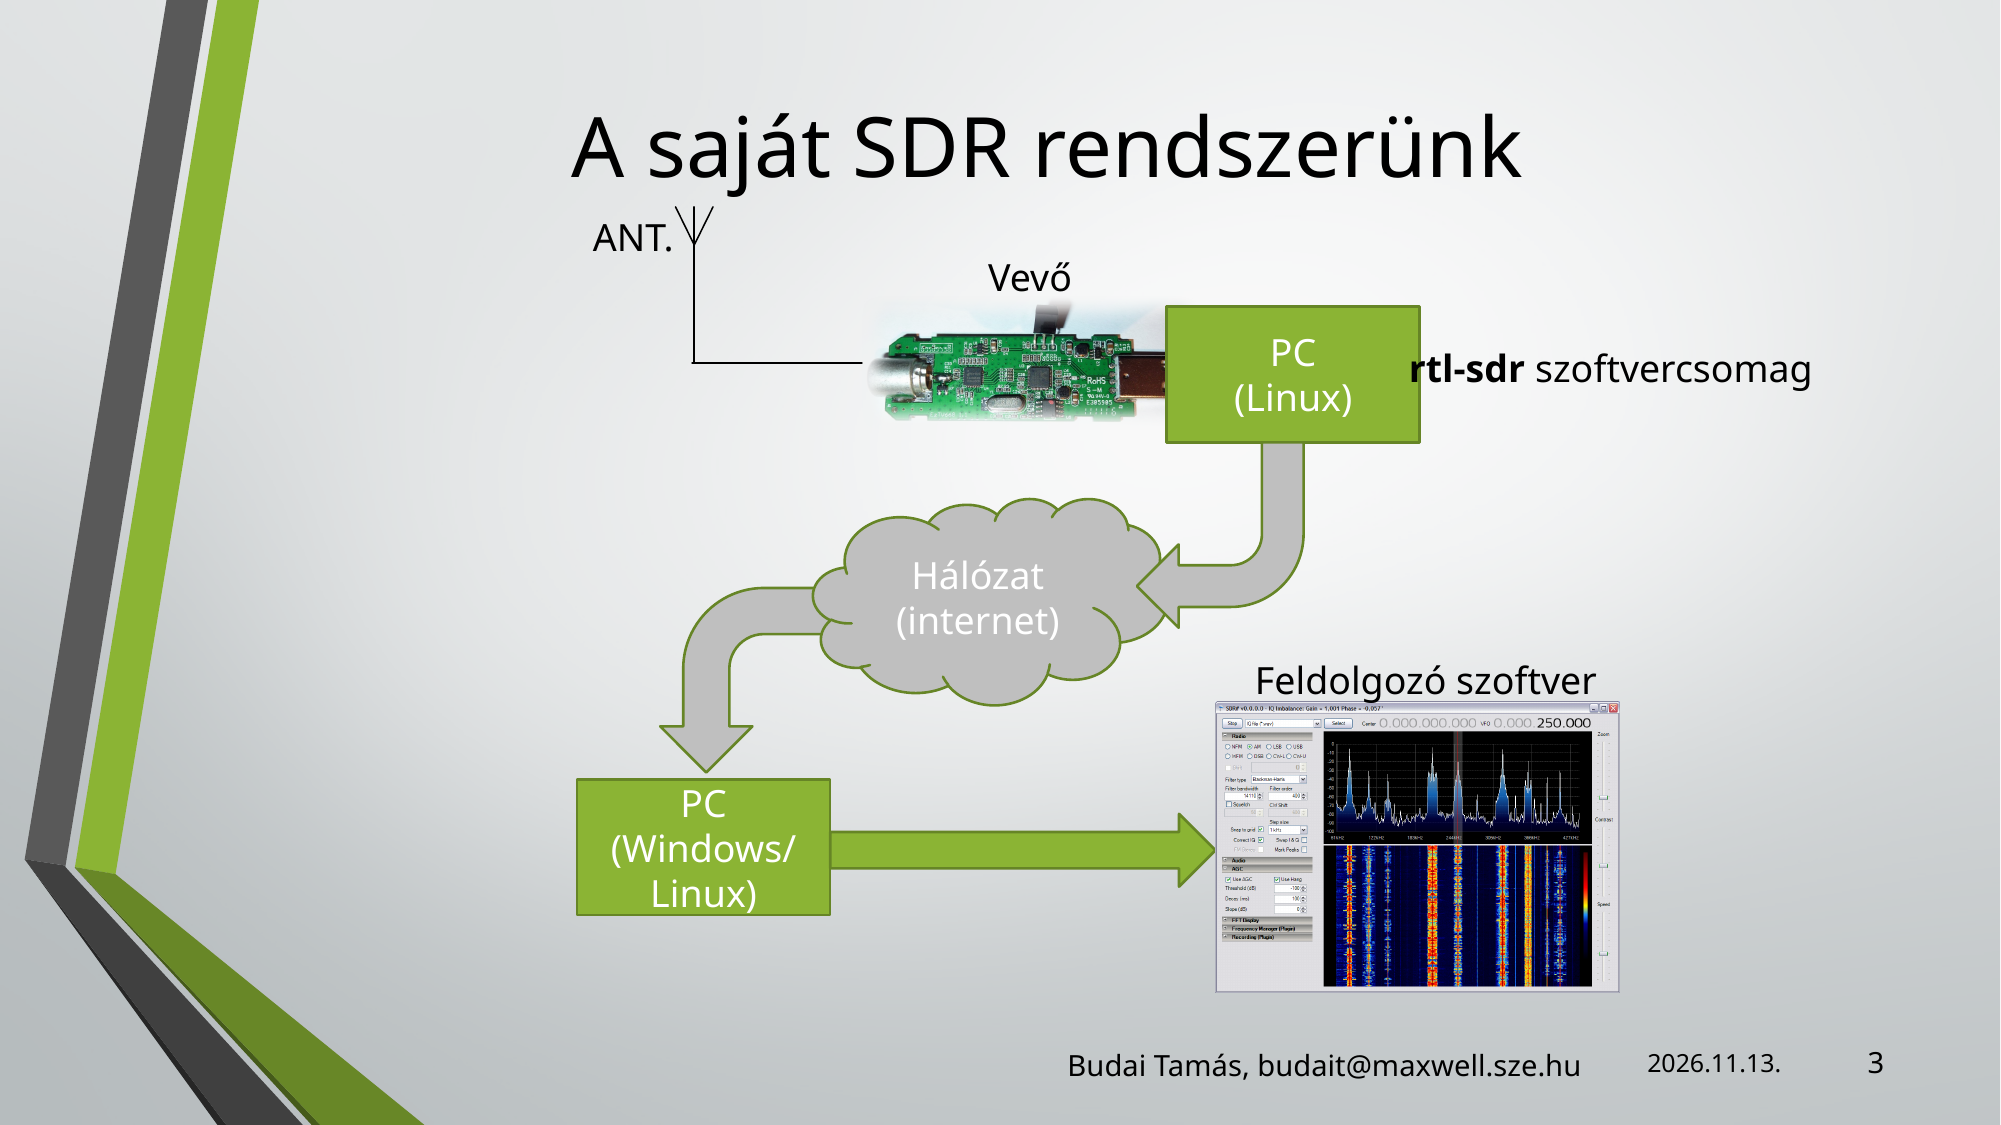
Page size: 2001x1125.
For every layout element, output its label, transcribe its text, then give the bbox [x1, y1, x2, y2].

text_box Feldolgozó szoftver [1240, 649, 1612, 701]
text_box PC (Windows/ Linux) [576, 778, 831, 916]
text_box rtl-sdr szoftvercsomag [1421, 337, 1828, 398]
text_box [658, 586, 827, 774]
text_box ANT. [578, 206, 675, 267]
text_box Hálózat (internet) [811, 497, 1165, 707]
slide_number 3 [1809, 1034, 1900, 1095]
picture [1215, 701, 1620, 993]
title A saját SDR rendszerünk [225, 0, 1870, 288]
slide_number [1609, 1034, 1797, 1095]
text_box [675, 206, 1421, 443]
footer Budai Tamás, budait@maxwell.sze.hu [434, 1040, 1597, 1100]
text_box [1136, 443, 1305, 629]
text_box [828, 812, 1215, 888]
